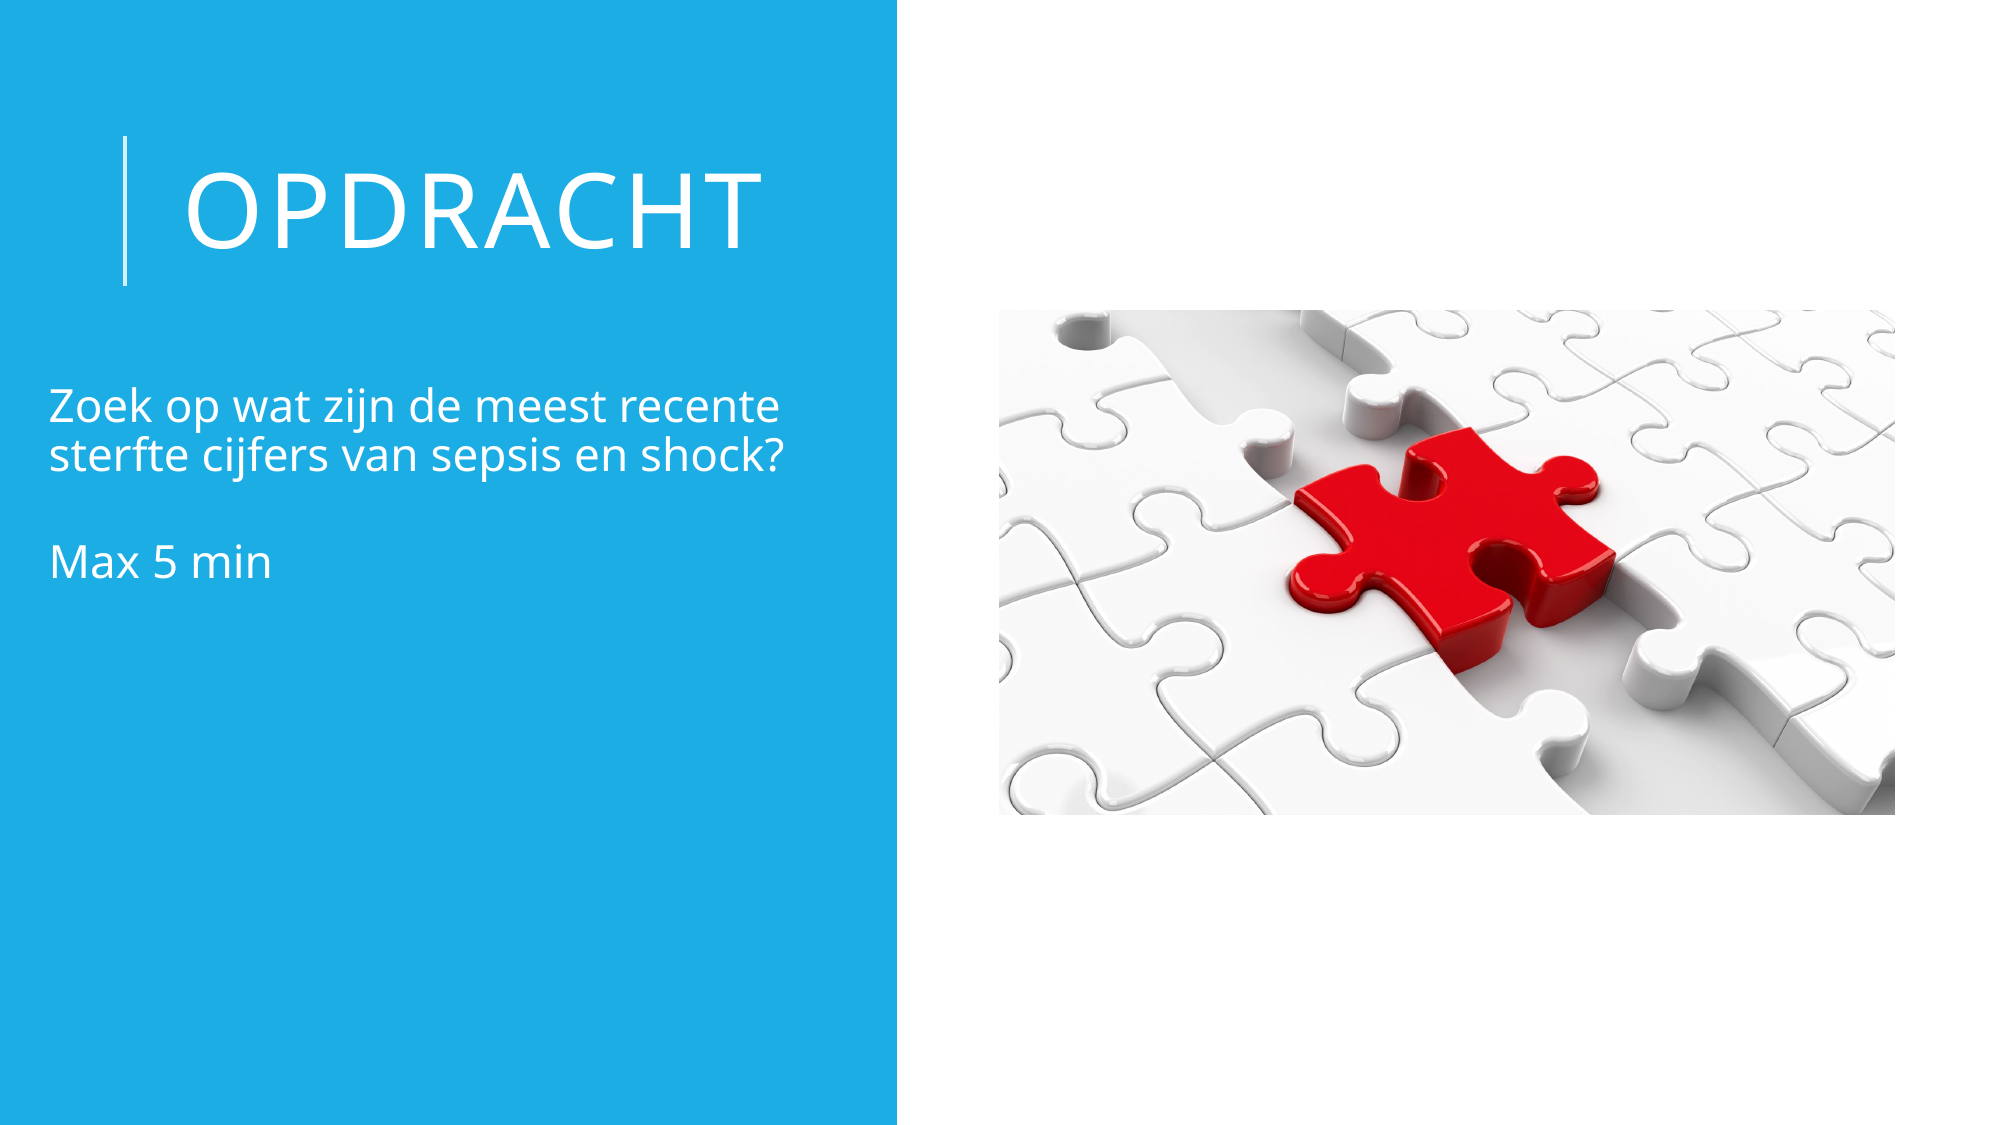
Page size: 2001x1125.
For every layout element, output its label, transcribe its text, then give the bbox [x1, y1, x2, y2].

text_box [0, 0, 898, 1125]
list Zoek op wat zijn de meest recente sterfte cijfers van sepsis en shock? Max 5 min [33, 375, 851, 1020]
title Opdracht [168, 96, 788, 342]
picture [999, 310, 1896, 815]
